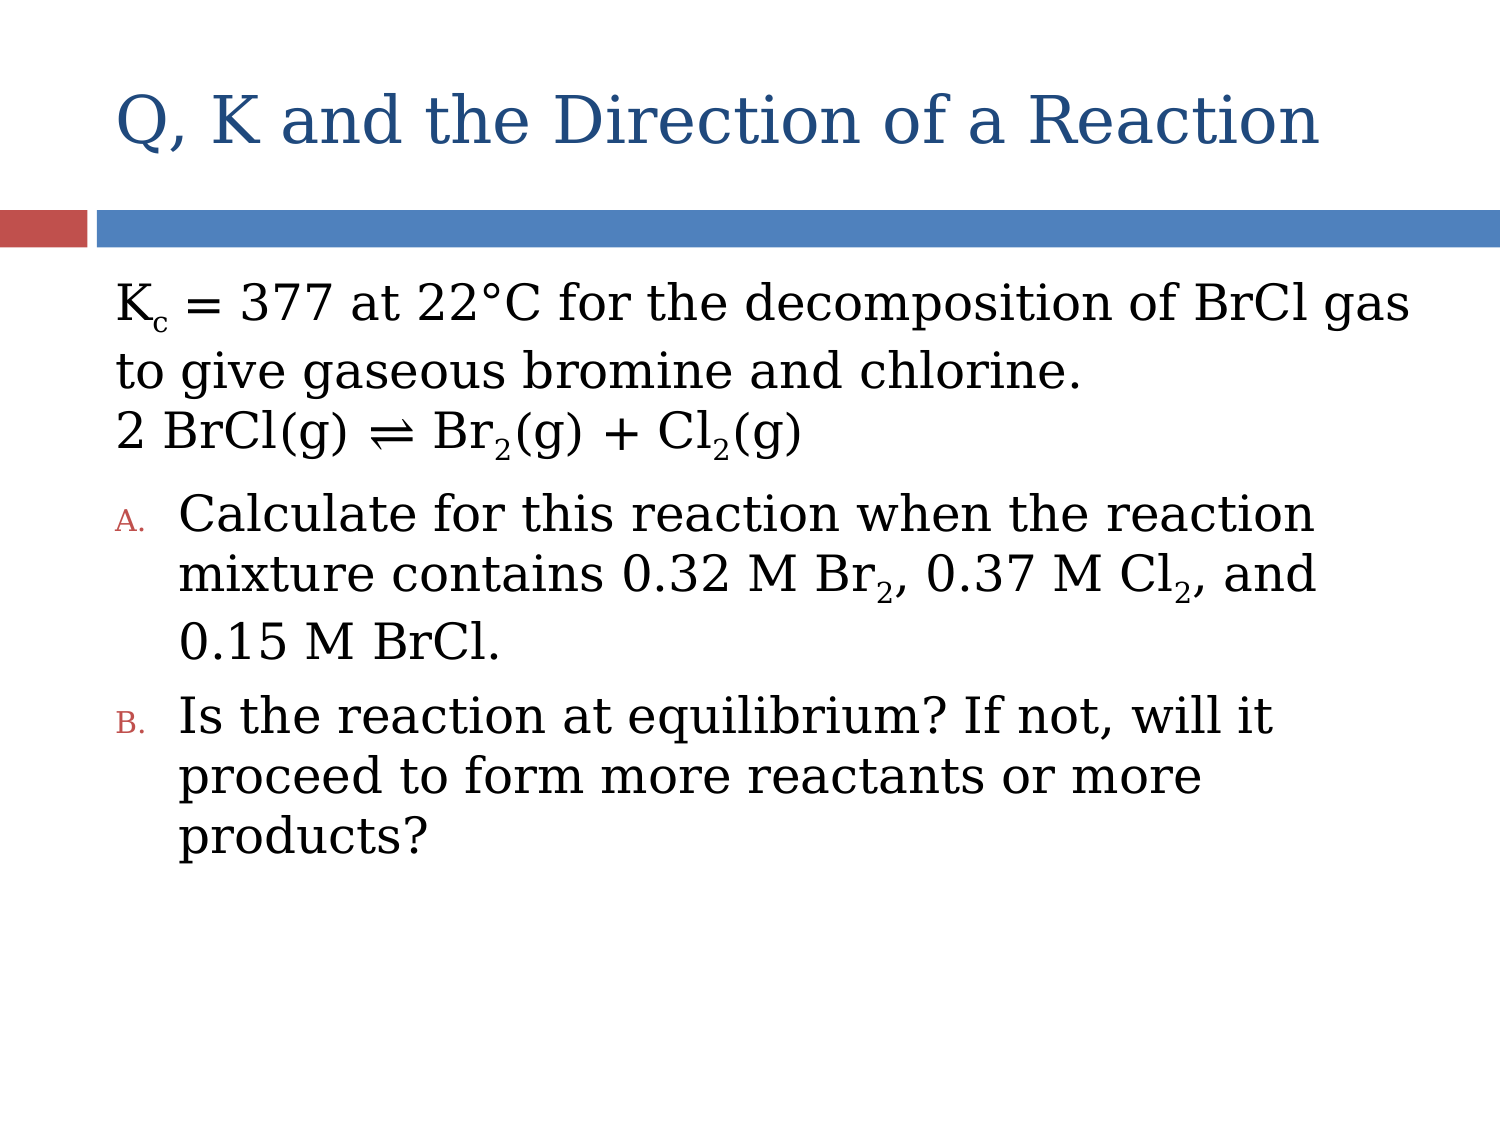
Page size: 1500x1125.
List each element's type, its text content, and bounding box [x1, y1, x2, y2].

text_box Q, K and the Direction of a Reaction [100, 36, 1438, 199]
